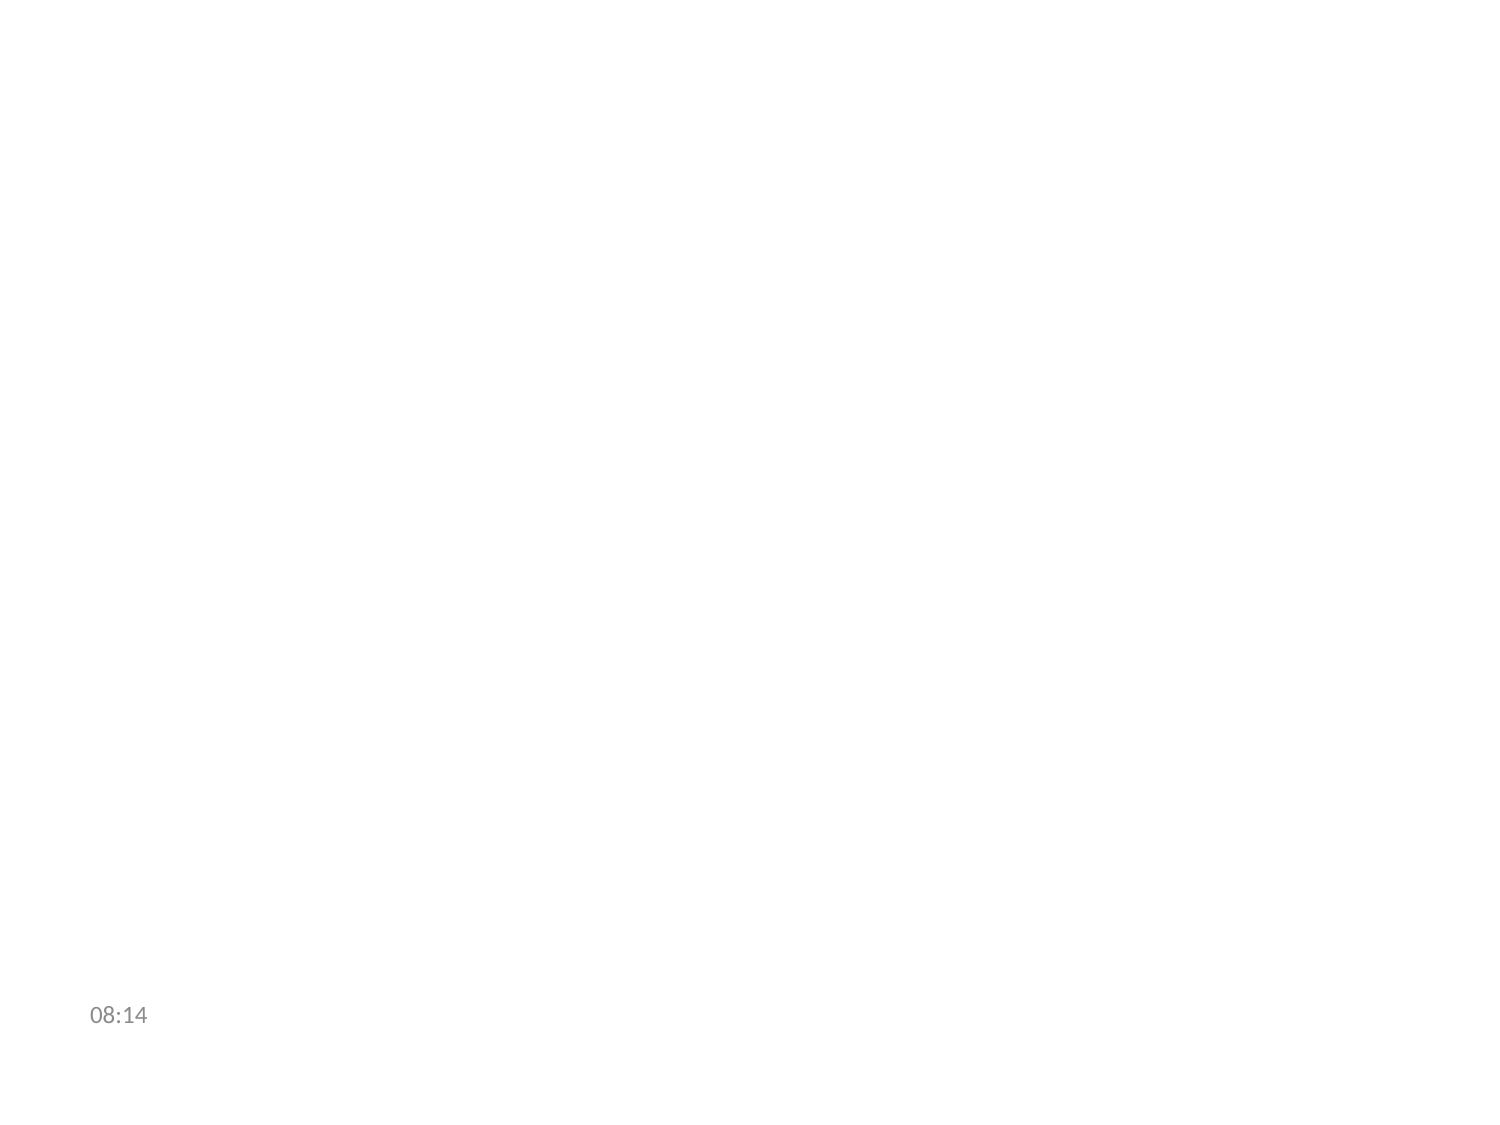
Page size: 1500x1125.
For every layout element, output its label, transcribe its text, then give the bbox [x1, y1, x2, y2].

text_box 15:35 [75, 983, 425, 1044]
